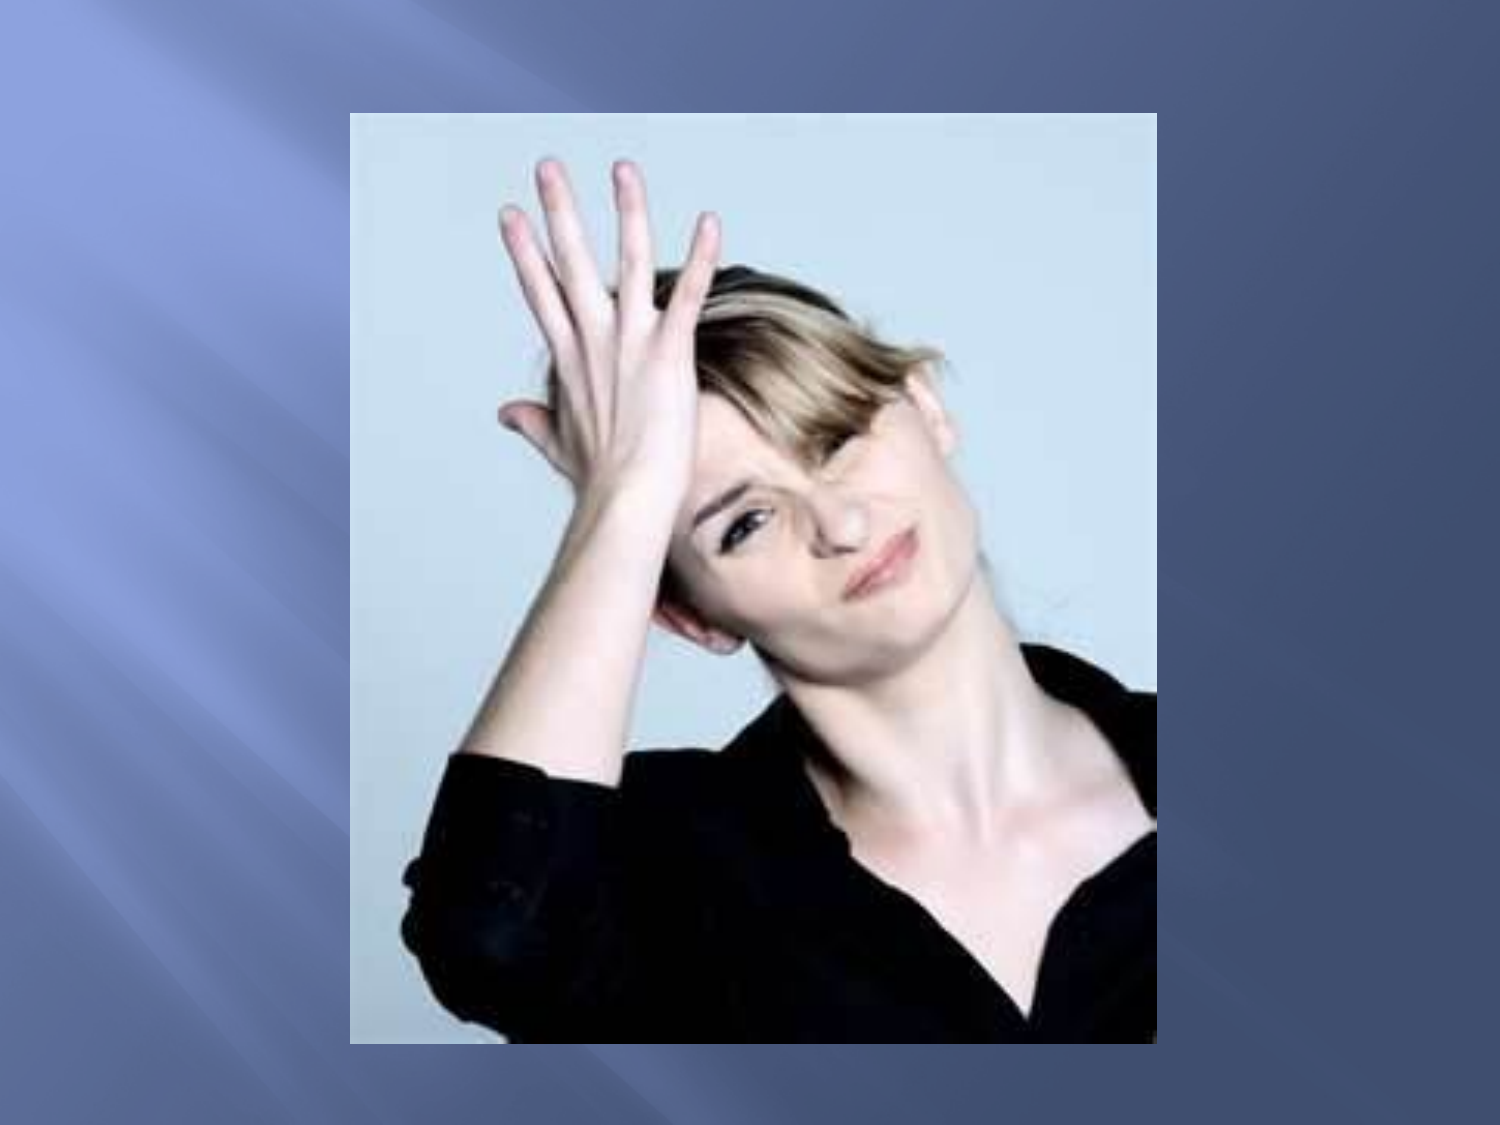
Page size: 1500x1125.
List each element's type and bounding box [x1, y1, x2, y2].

picture [349, 113, 1157, 1044]
